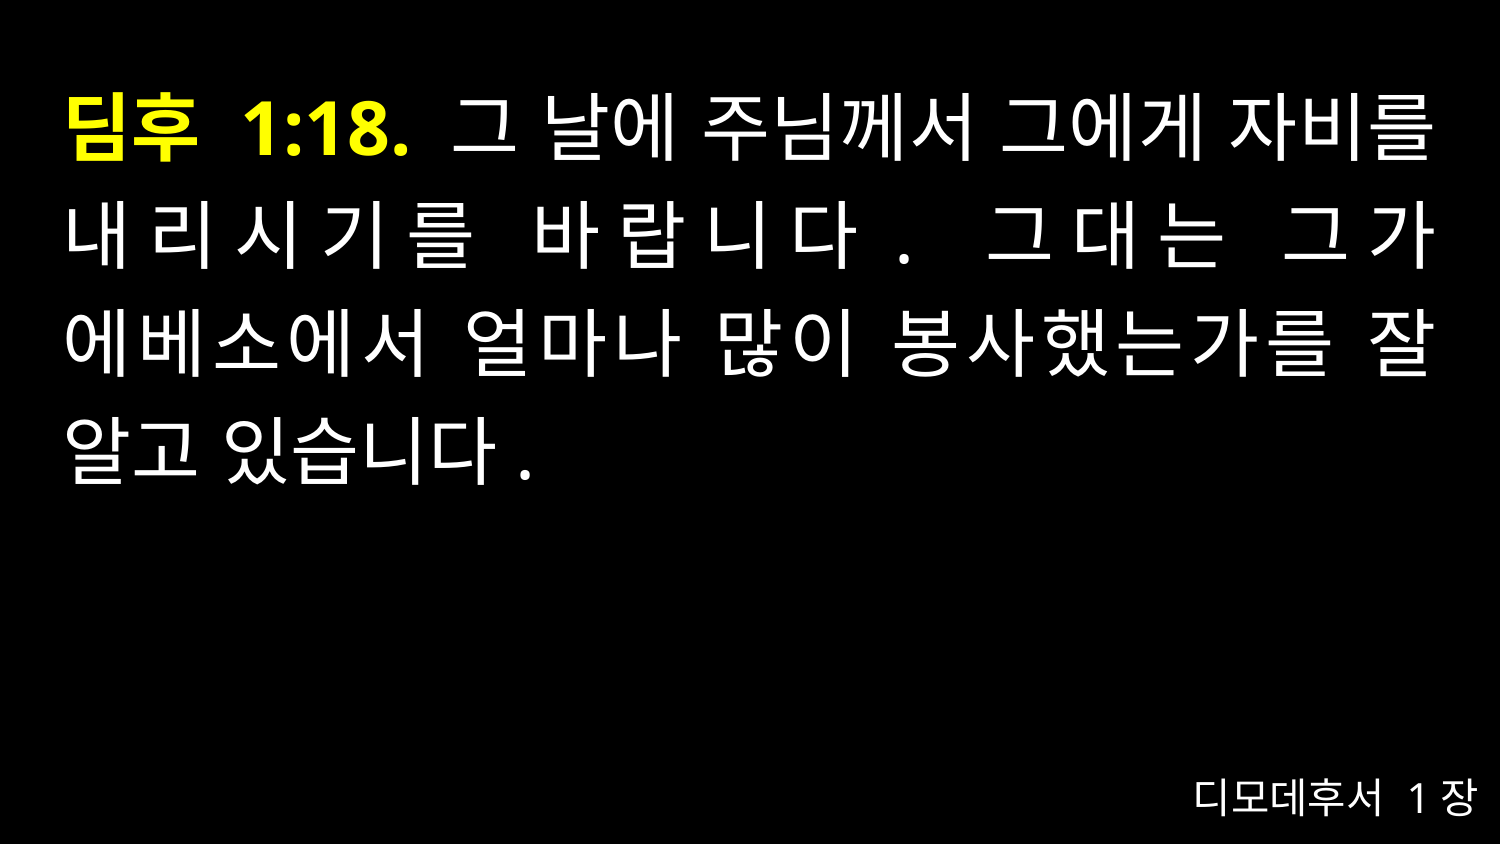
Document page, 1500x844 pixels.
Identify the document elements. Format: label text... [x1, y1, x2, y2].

subtitle 디모데후서 1장 [916, 770, 1500, 844]
title 딤후 1:18. 그 날에 주님께서 그에게 자비를 내리시기를 바랍니다. 그대는 그가 에베소에서 얼마나 많이 봉사했는가를 잘 알고 있습니다. [0, 0, 1500, 844]
